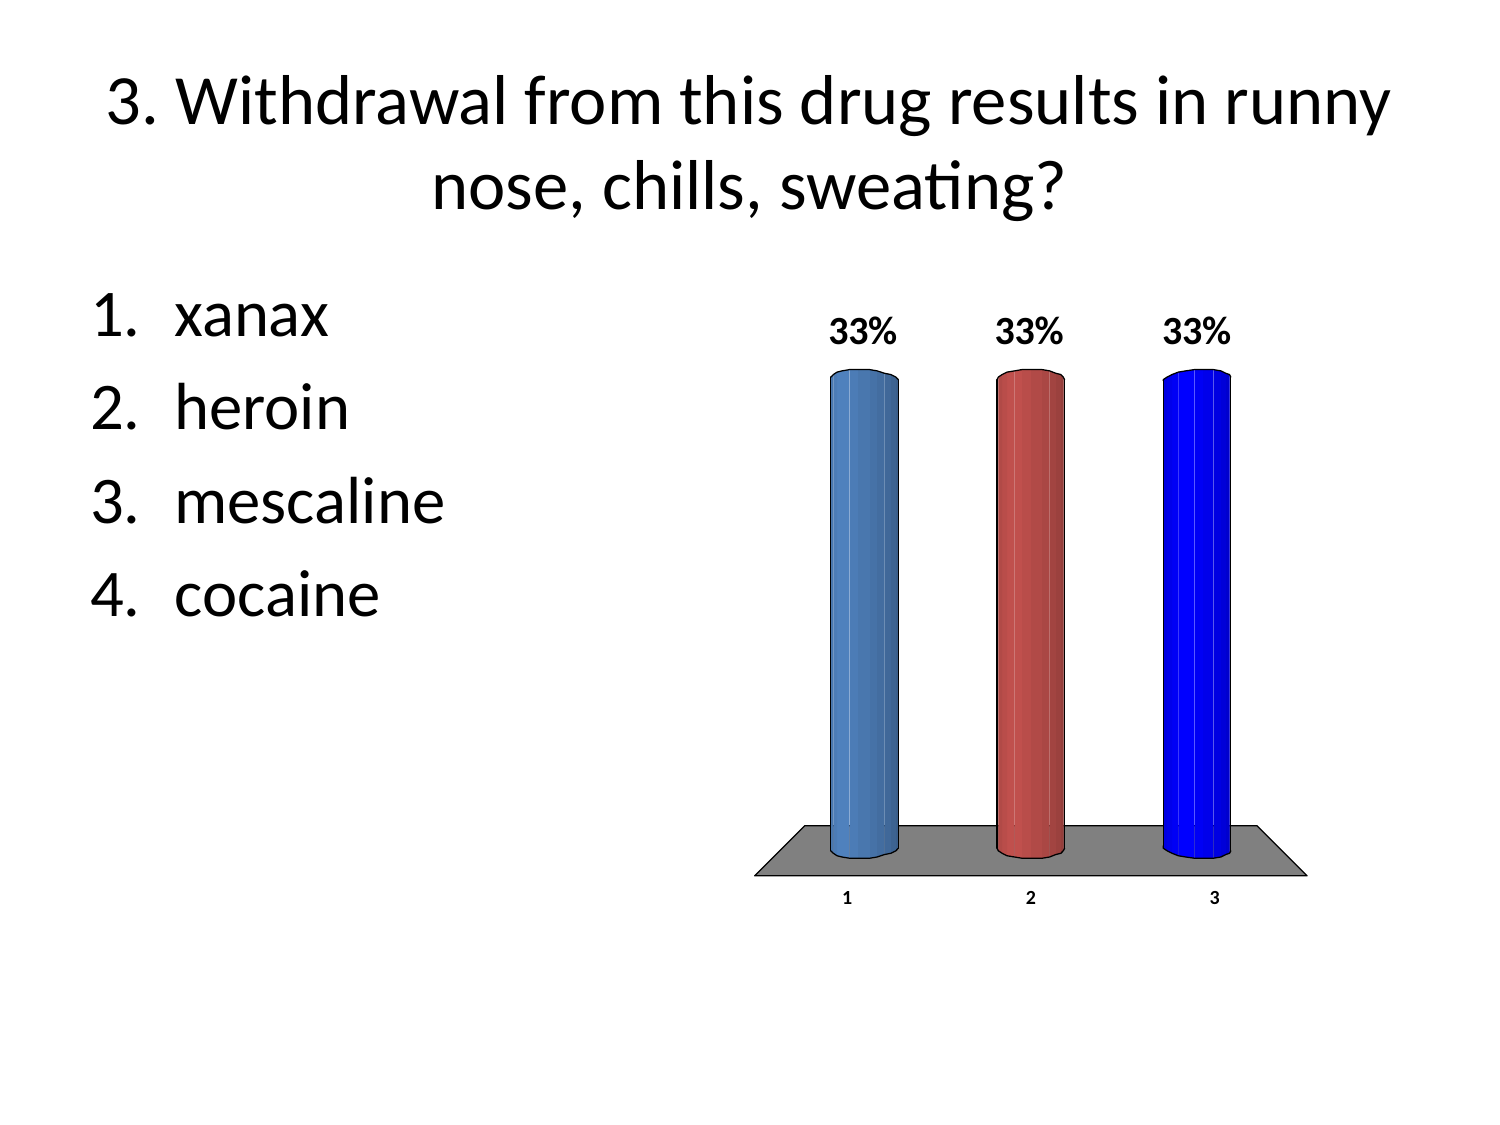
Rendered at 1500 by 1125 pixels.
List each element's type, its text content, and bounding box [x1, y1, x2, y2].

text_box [739, 270, 1490, 1115]
title 3. Withdrawal from this drug results in runny nose, chills, sweating? [75, 45, 1425, 233]
list xanax heroin mescaline cocaine [75, 262, 750, 1005]
